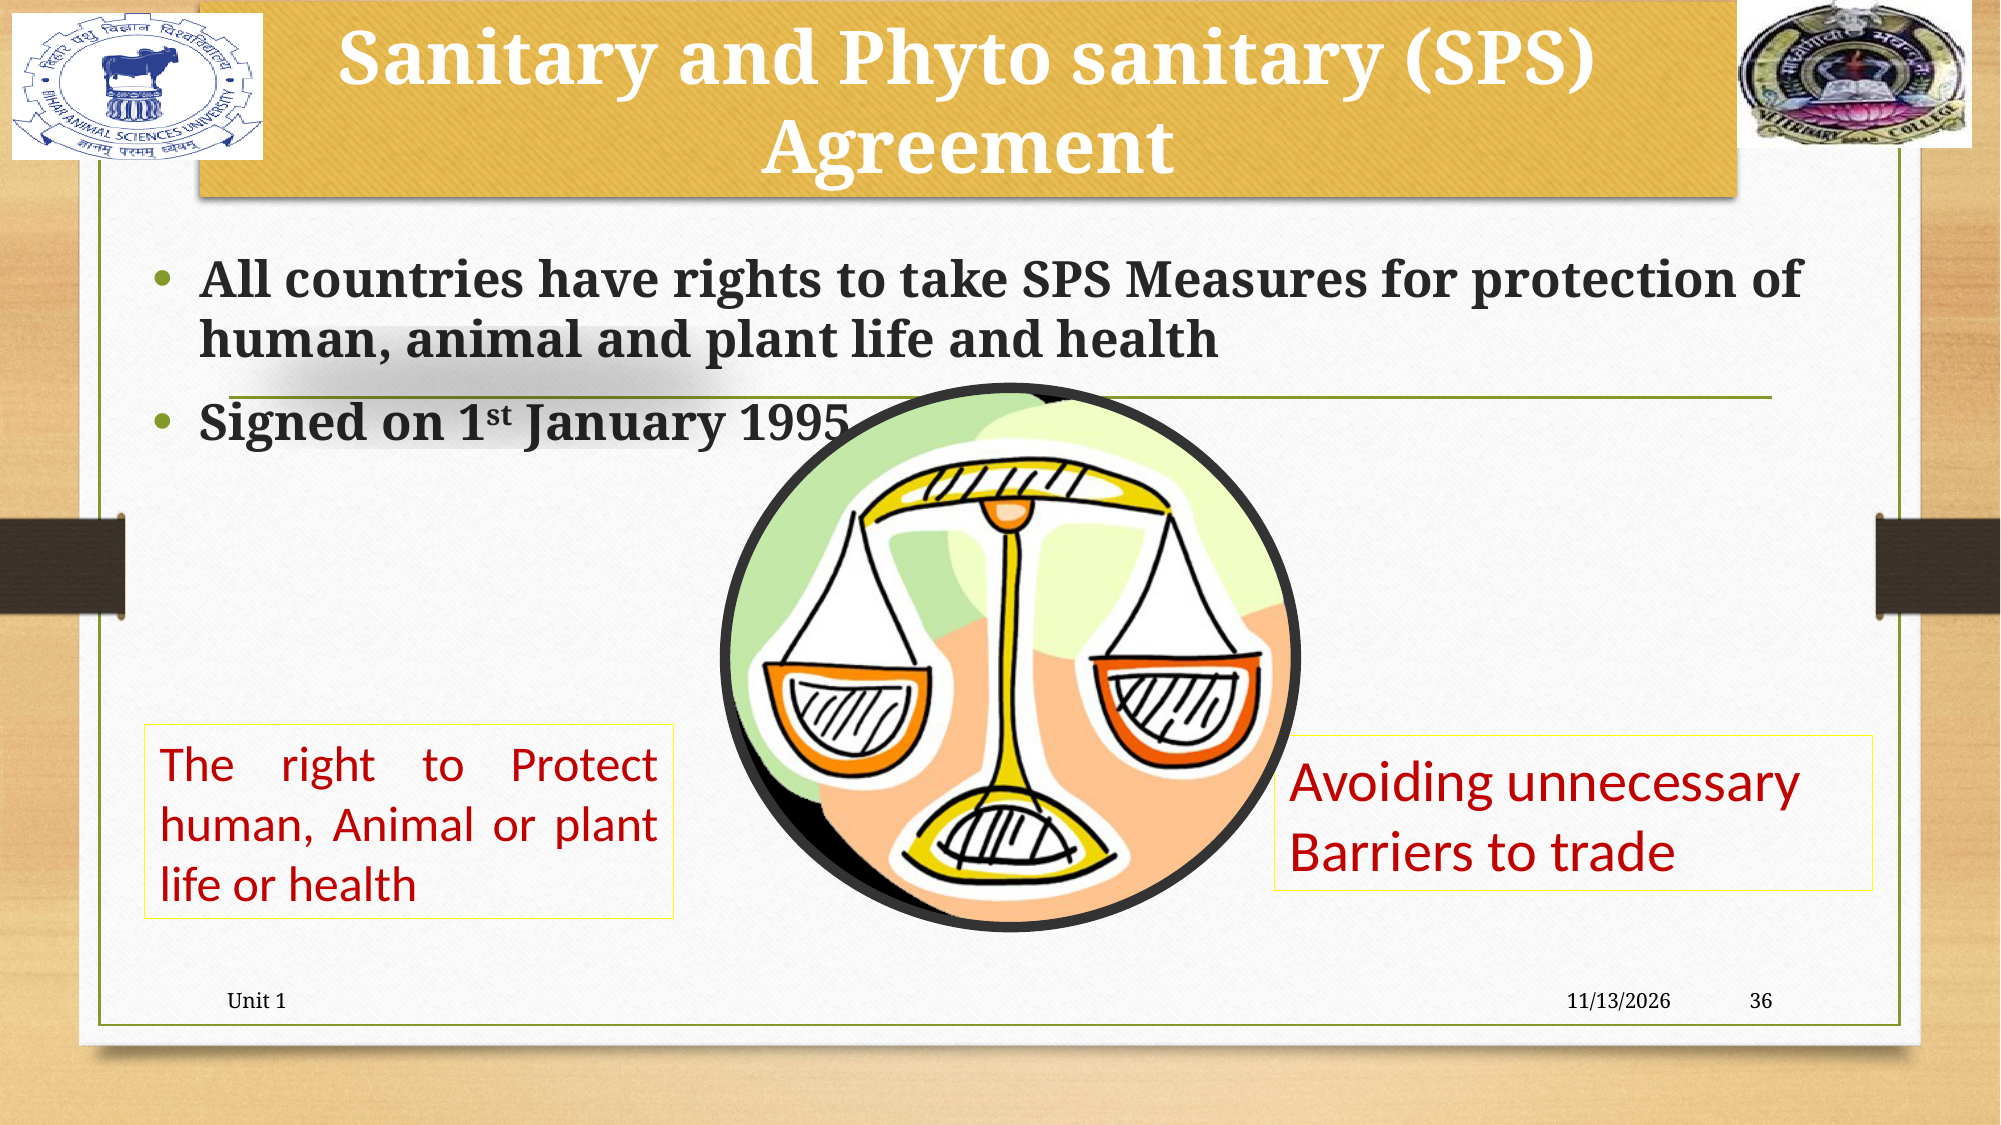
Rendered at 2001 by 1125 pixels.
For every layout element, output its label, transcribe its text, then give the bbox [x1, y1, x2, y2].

picture [0, 0, 2001, 1125]
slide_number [1423, 979, 1686, 1025]
text_box The right to Protect human, Animal or plant life or health [144, 724, 674, 919]
footer Unit 1 [212, 979, 1411, 1025]
title Sanitary and Phyto sanitary (SPS) Agreement [200, 2, 1737, 197]
slide_number 36 [1698, 979, 1788, 1025]
text_box Avoiding unnecessary Barriers to trade [1297, 735, 1873, 891]
list All countries have rights to take SPS Measures for protection of human, animal and plant life and health Signed on 1st January 1995 [137, 239, 1863, 1014]
